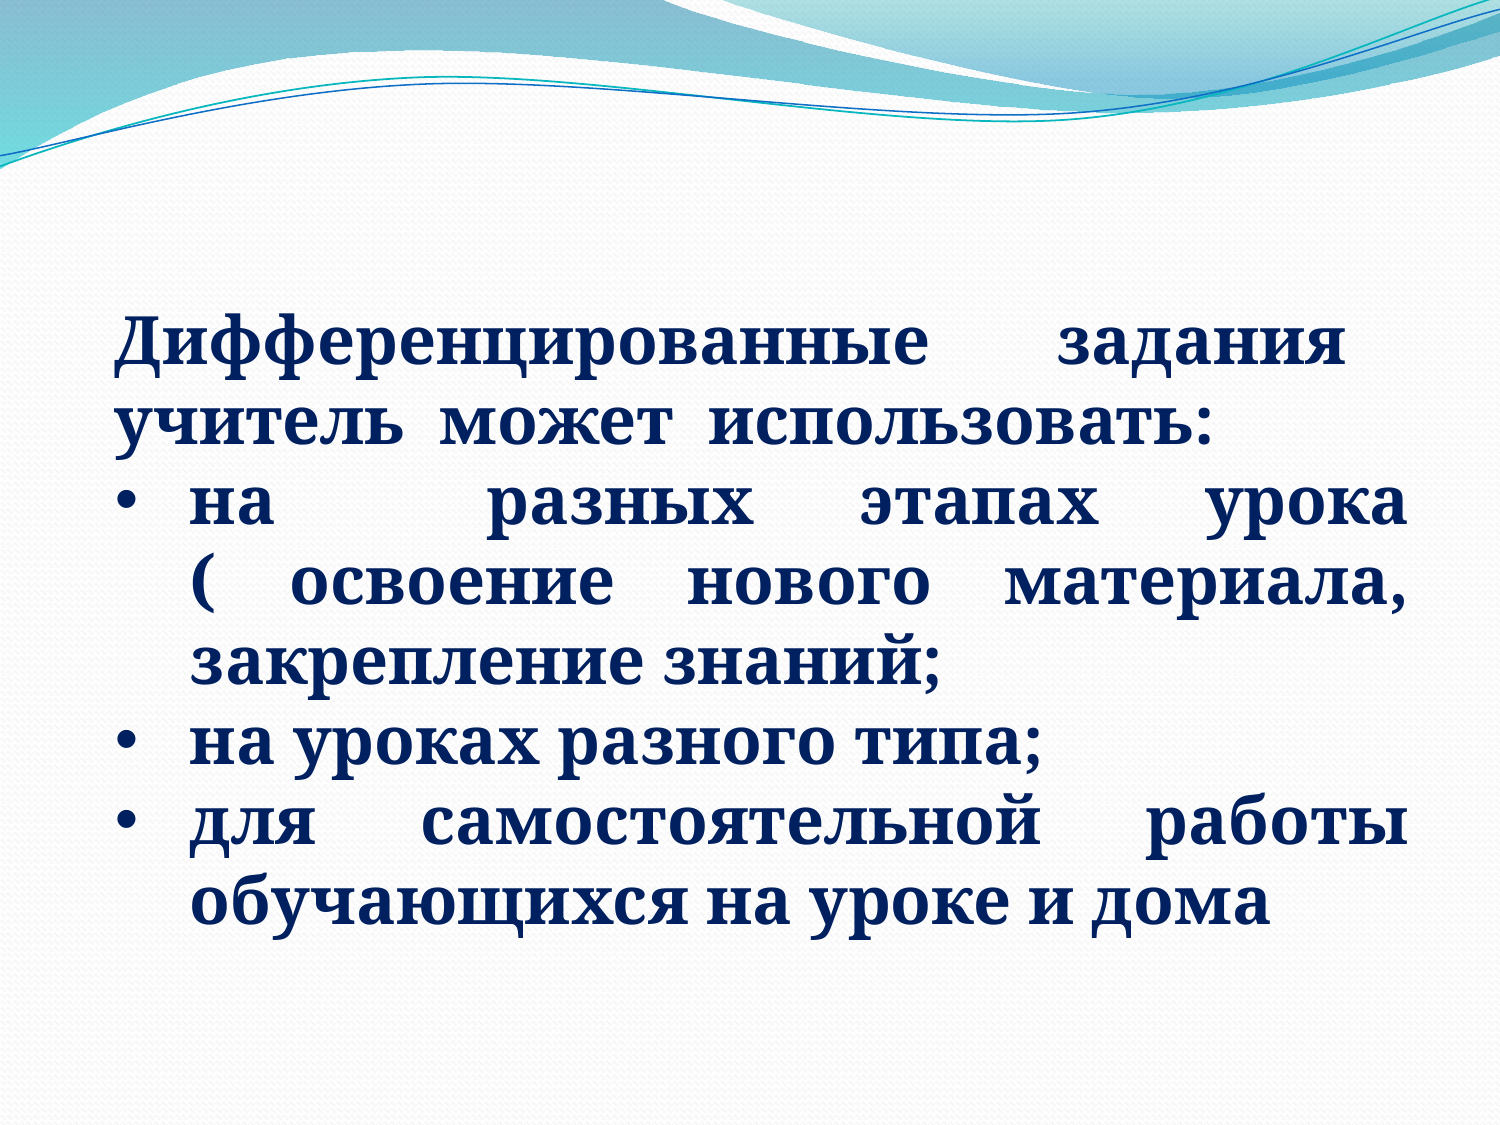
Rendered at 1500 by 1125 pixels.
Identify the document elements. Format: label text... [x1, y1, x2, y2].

text_box Дифференцированные задания учитель может использовать: на разных этапах урока ( освоение нового материала, закрепление знаний; на уроках разного типа; для самостоятельной работы обучающихся на уроке и дома [100, 290, 1425, 946]
